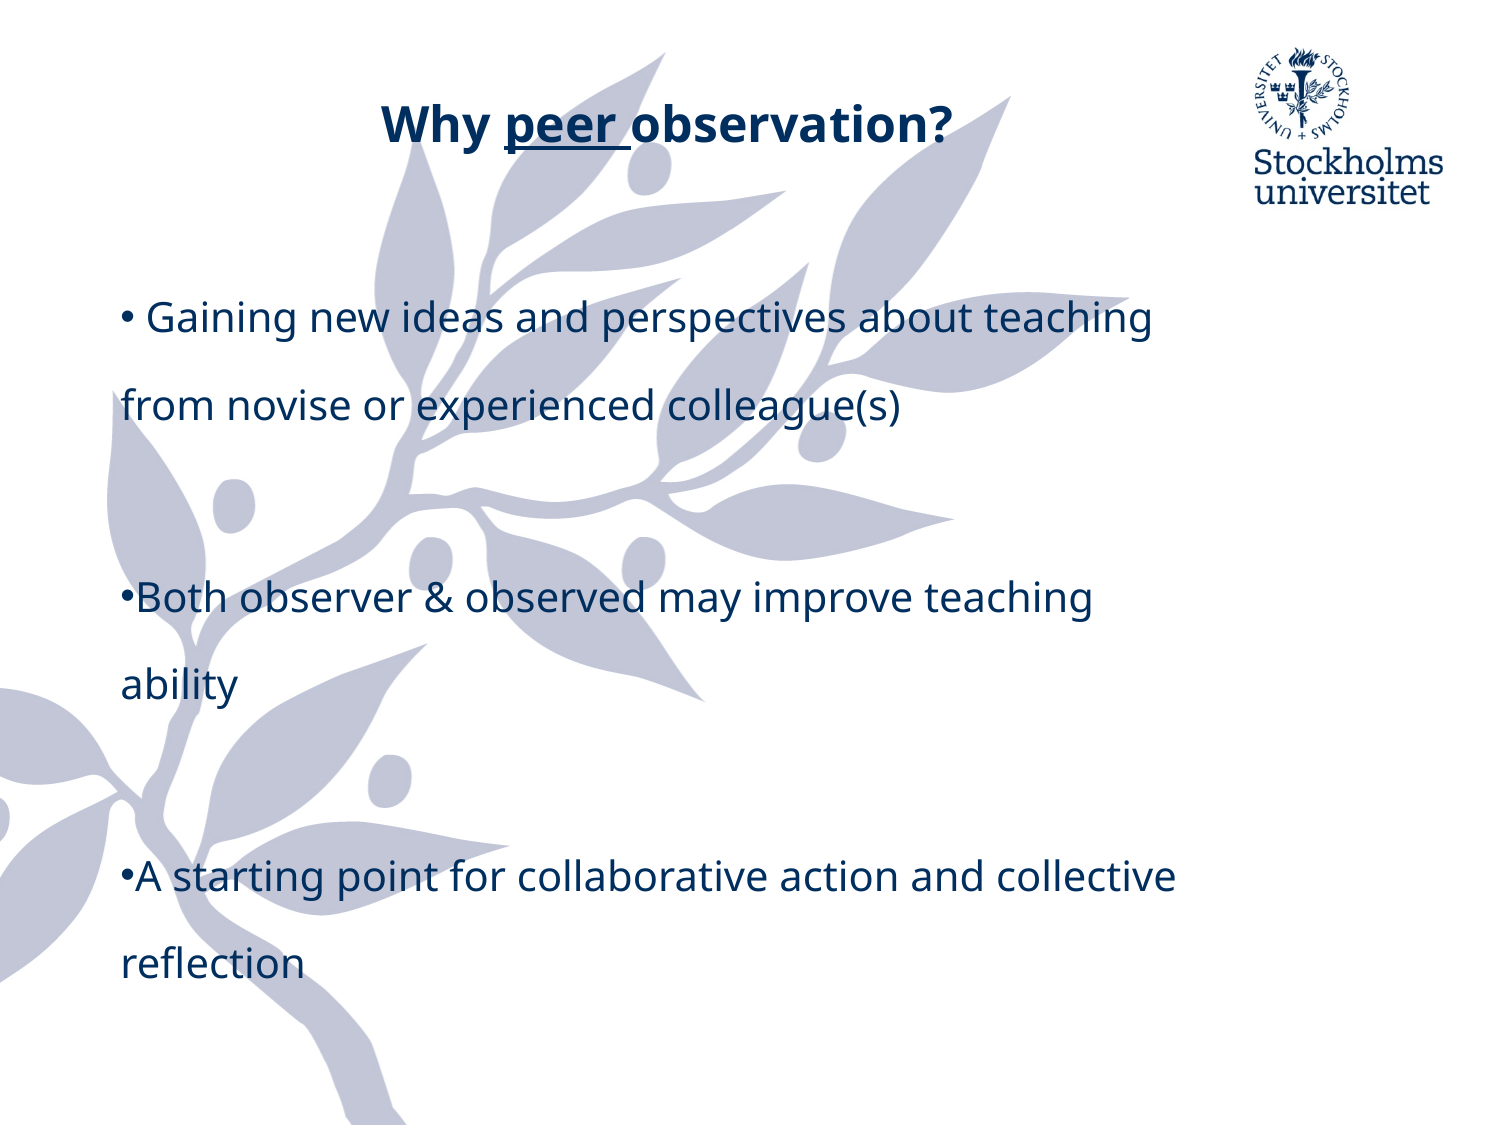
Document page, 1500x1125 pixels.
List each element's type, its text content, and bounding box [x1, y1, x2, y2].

title Why peer observation? [116, 105, 1206, 200]
picture [0, 52, 1130, 1125]
subtitle Gaining new ideas and perspectives about teaching from novise or experienced colleague(s) Both observer & observed may improve teaching ability A starting point for collaborative action and collective reflection [105, 245, 1194, 1091]
picture [1253, 47, 1443, 213]
